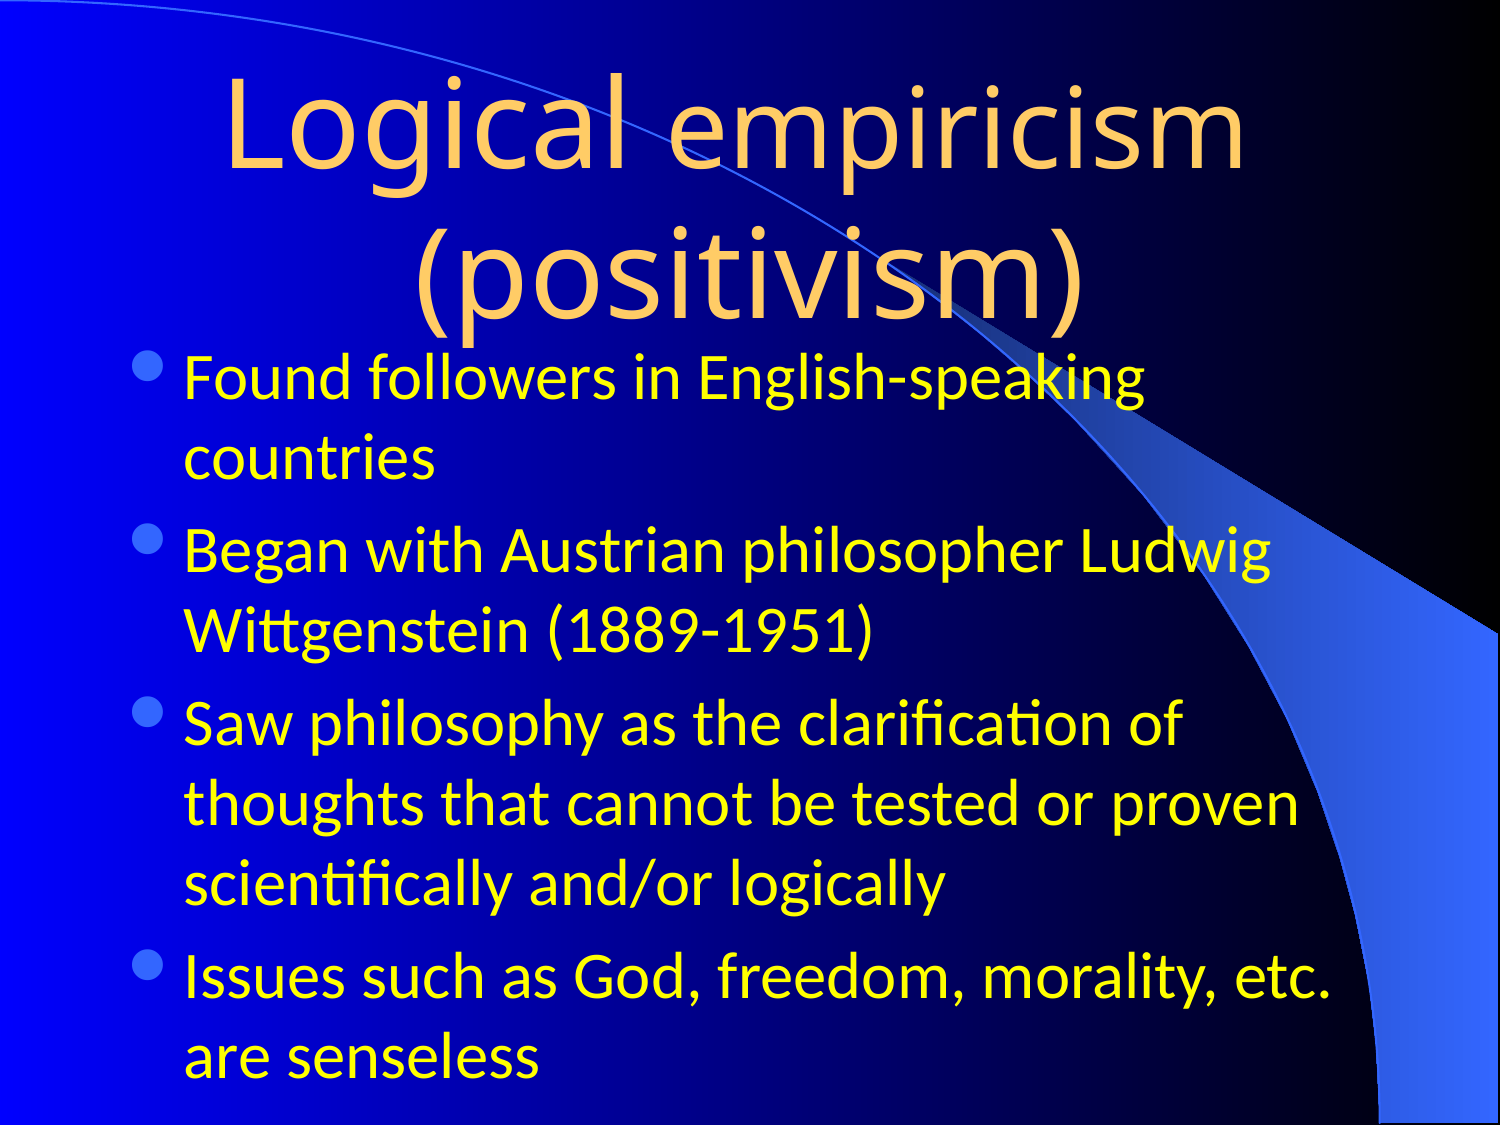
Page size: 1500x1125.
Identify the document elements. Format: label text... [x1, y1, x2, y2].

title Logical empiricism (positivism) [112, 99, 1388, 288]
list Found followers in English-speaking countries Began with Austrian philosopher Ludwig Wittgenstein (1889-1951) Saw philosophy as the clarification of thoughts that cannot be tested or proven scientifically and/or logically Issues such as God, freedom, morality, etc. are senseless [112, 324, 1376, 1001]
